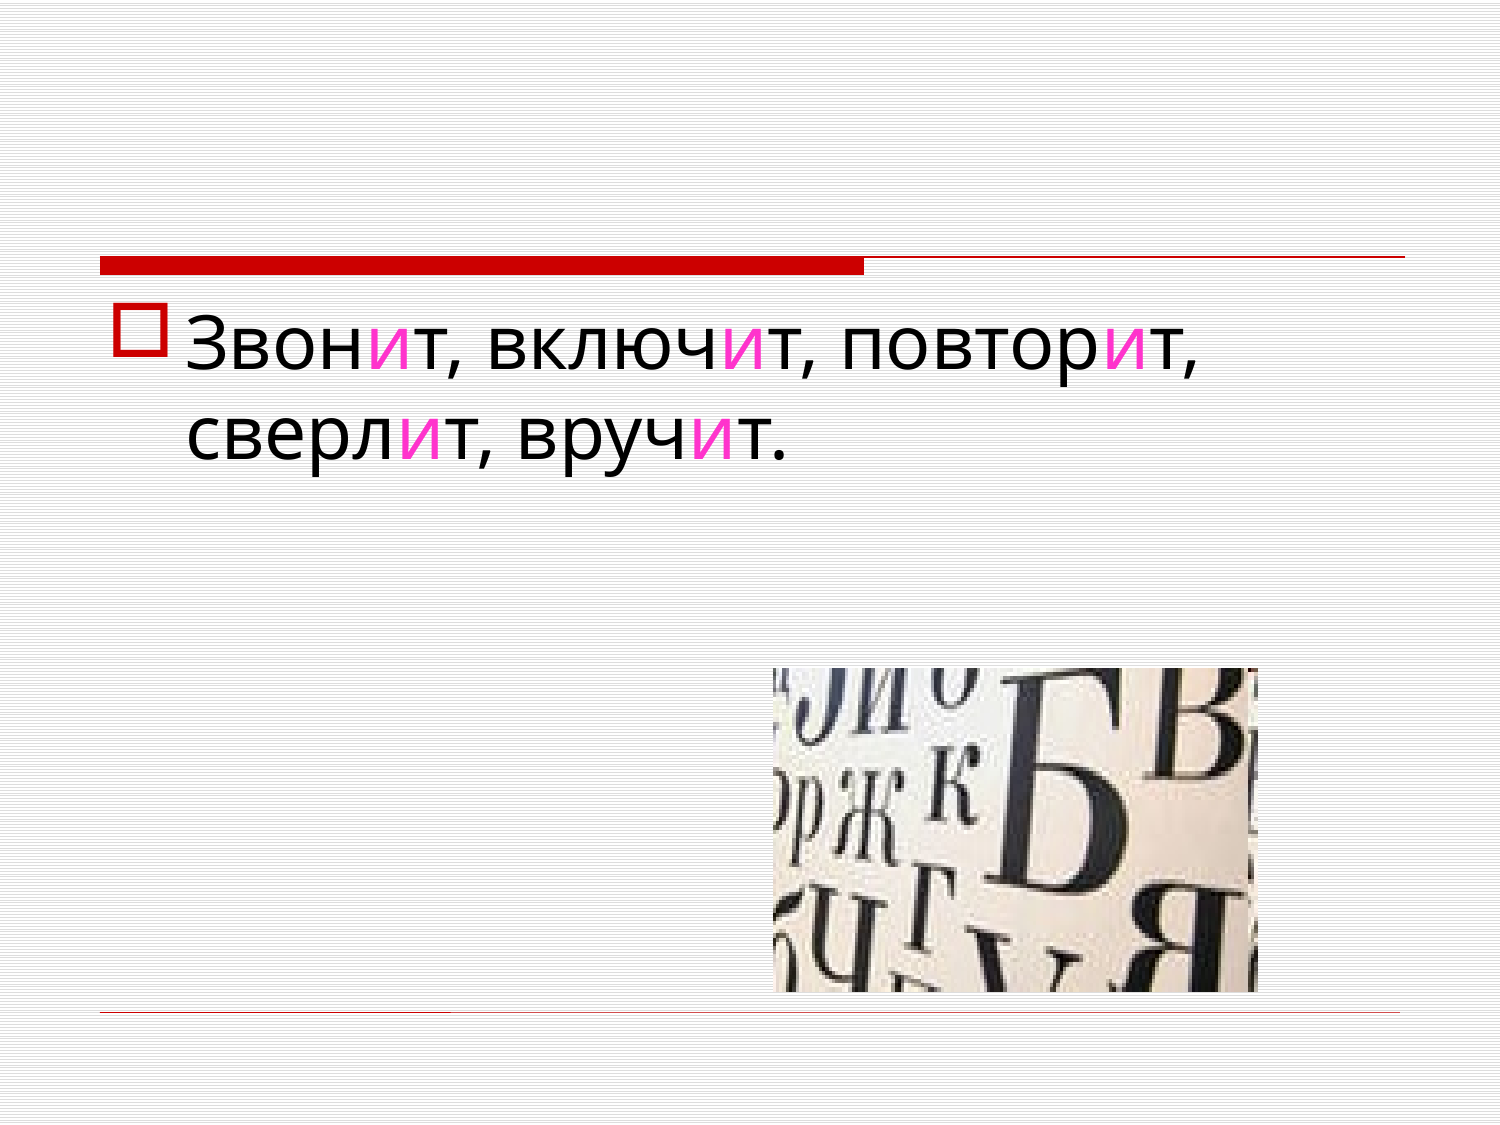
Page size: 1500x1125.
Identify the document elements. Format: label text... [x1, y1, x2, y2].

list Звонит, включит, повторит, сверлит, вручит. [92, 287, 1406, 988]
picture [773, 668, 1258, 992]
